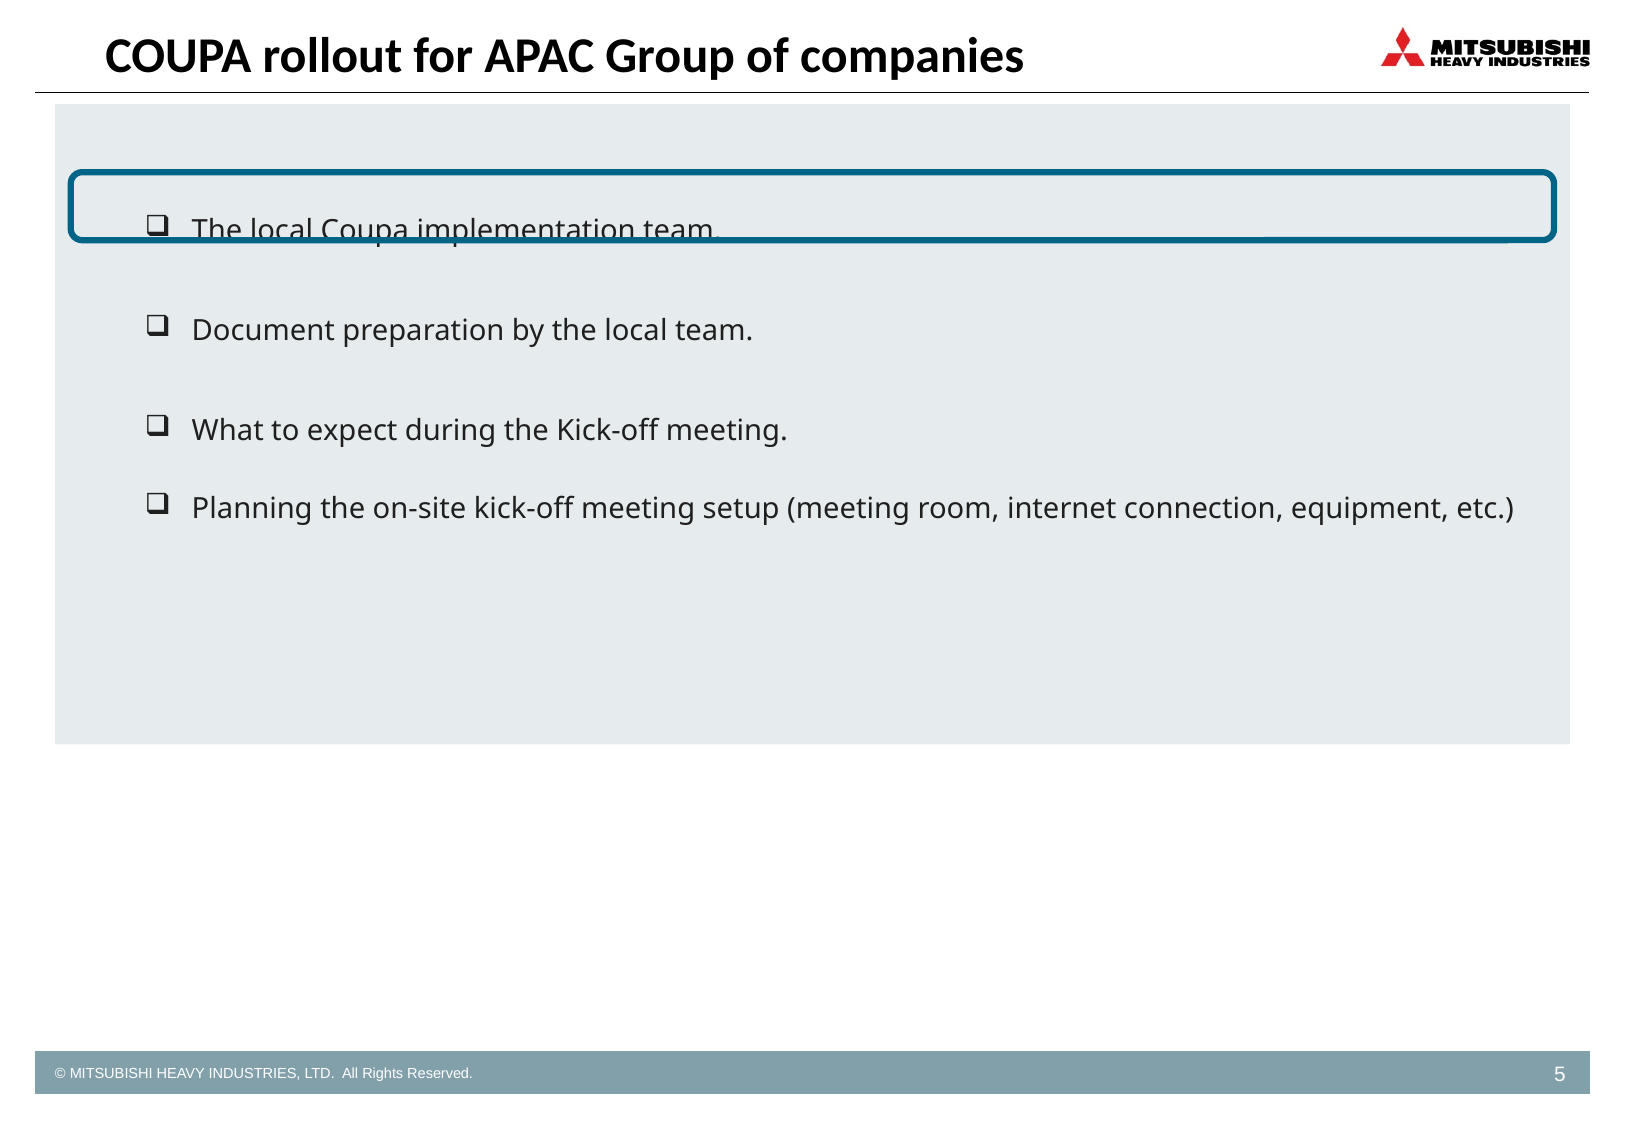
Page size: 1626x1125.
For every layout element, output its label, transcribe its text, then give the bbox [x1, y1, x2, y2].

text_box [69, 171, 1556, 242]
list The local Coupa implementation team. Document preparation by the local team. What to expect during the Kick-off meeting. Planning the on-site kick-off meeting setup (meeting room, internet connection, equipment, etc.) [55, 104, 1570, 745]
title COUPA rollout for APAC Group of companies [90, 22, 1405, 80]
picture [1368, 14, 1602, 79]
picture [35, 1051, 1590, 1094]
